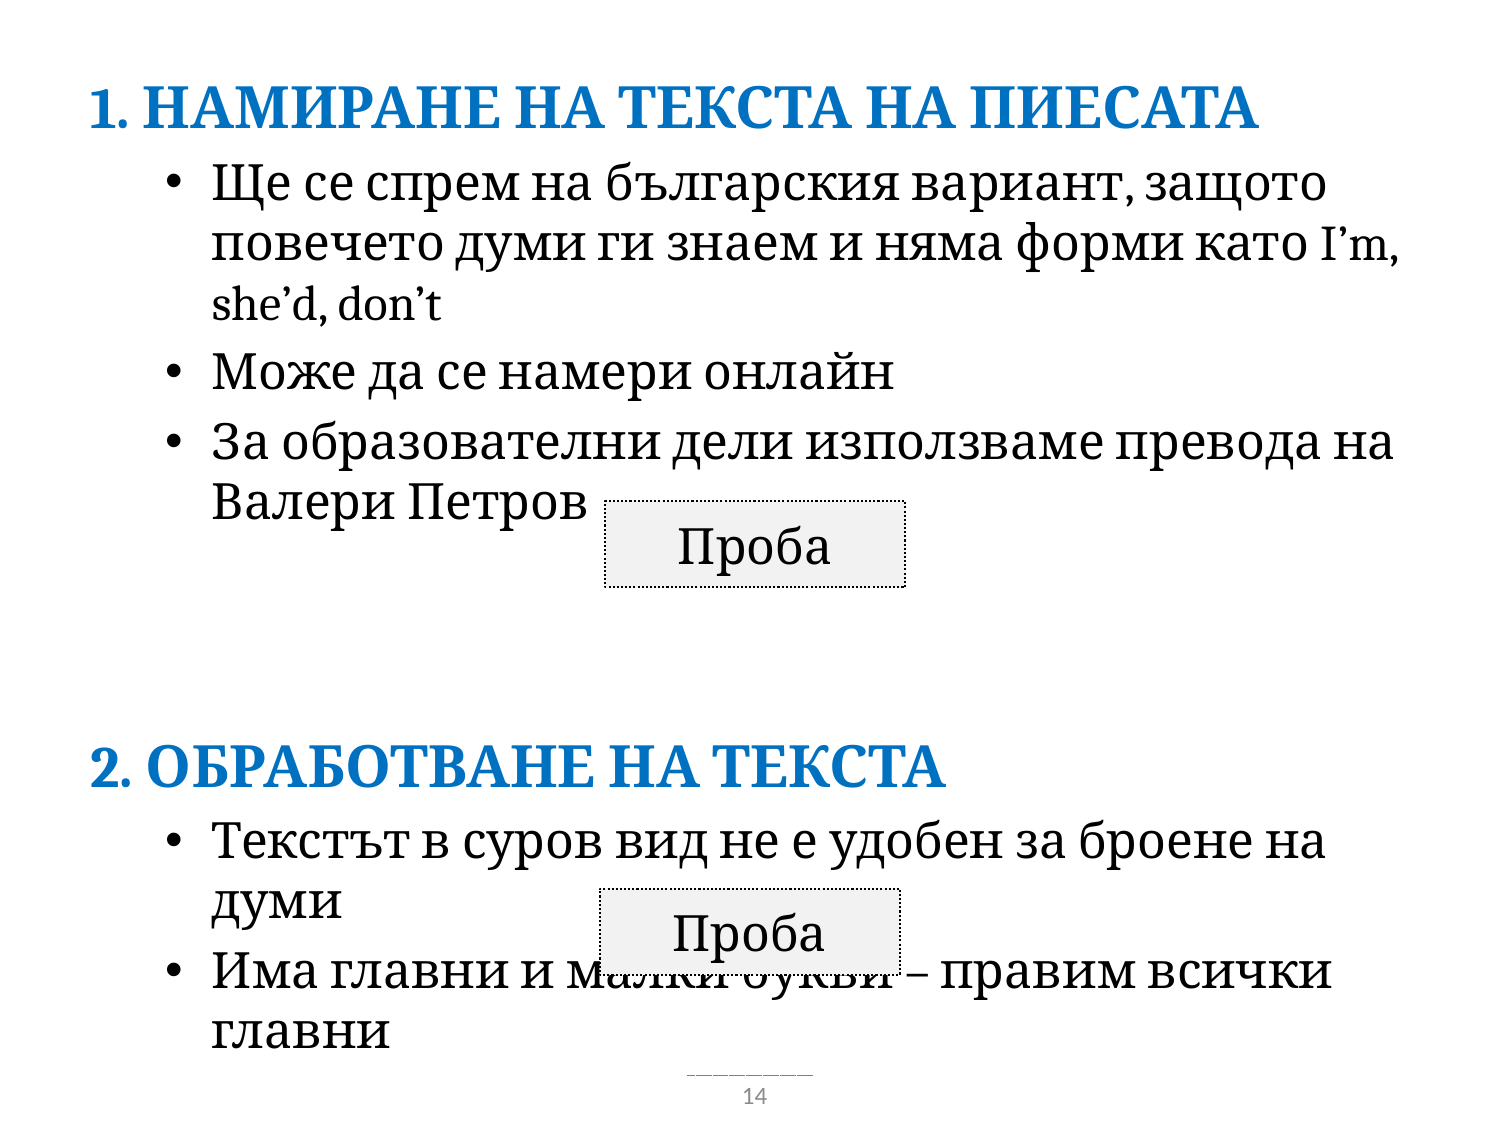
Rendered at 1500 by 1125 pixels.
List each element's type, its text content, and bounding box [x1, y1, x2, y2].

text_box Проба [598, 887, 902, 977]
list 1. Намиране на текста на пиесата Ще се спрем на българския вариант, защото повечето думи ги знаем и няма форми като I’m, she’d, don’t Може да се намери онлайн За образователни дели използваме превода на Валери Петров 2. Обработване на текста Текстът в суров вид не е удобен за броене на думи Има главни и малки букви – правим всички главни [75, 62, 1450, 1063]
text_box Проба [603, 499, 907, 589]
slide_number 14 [579, 1065, 930, 1125]
